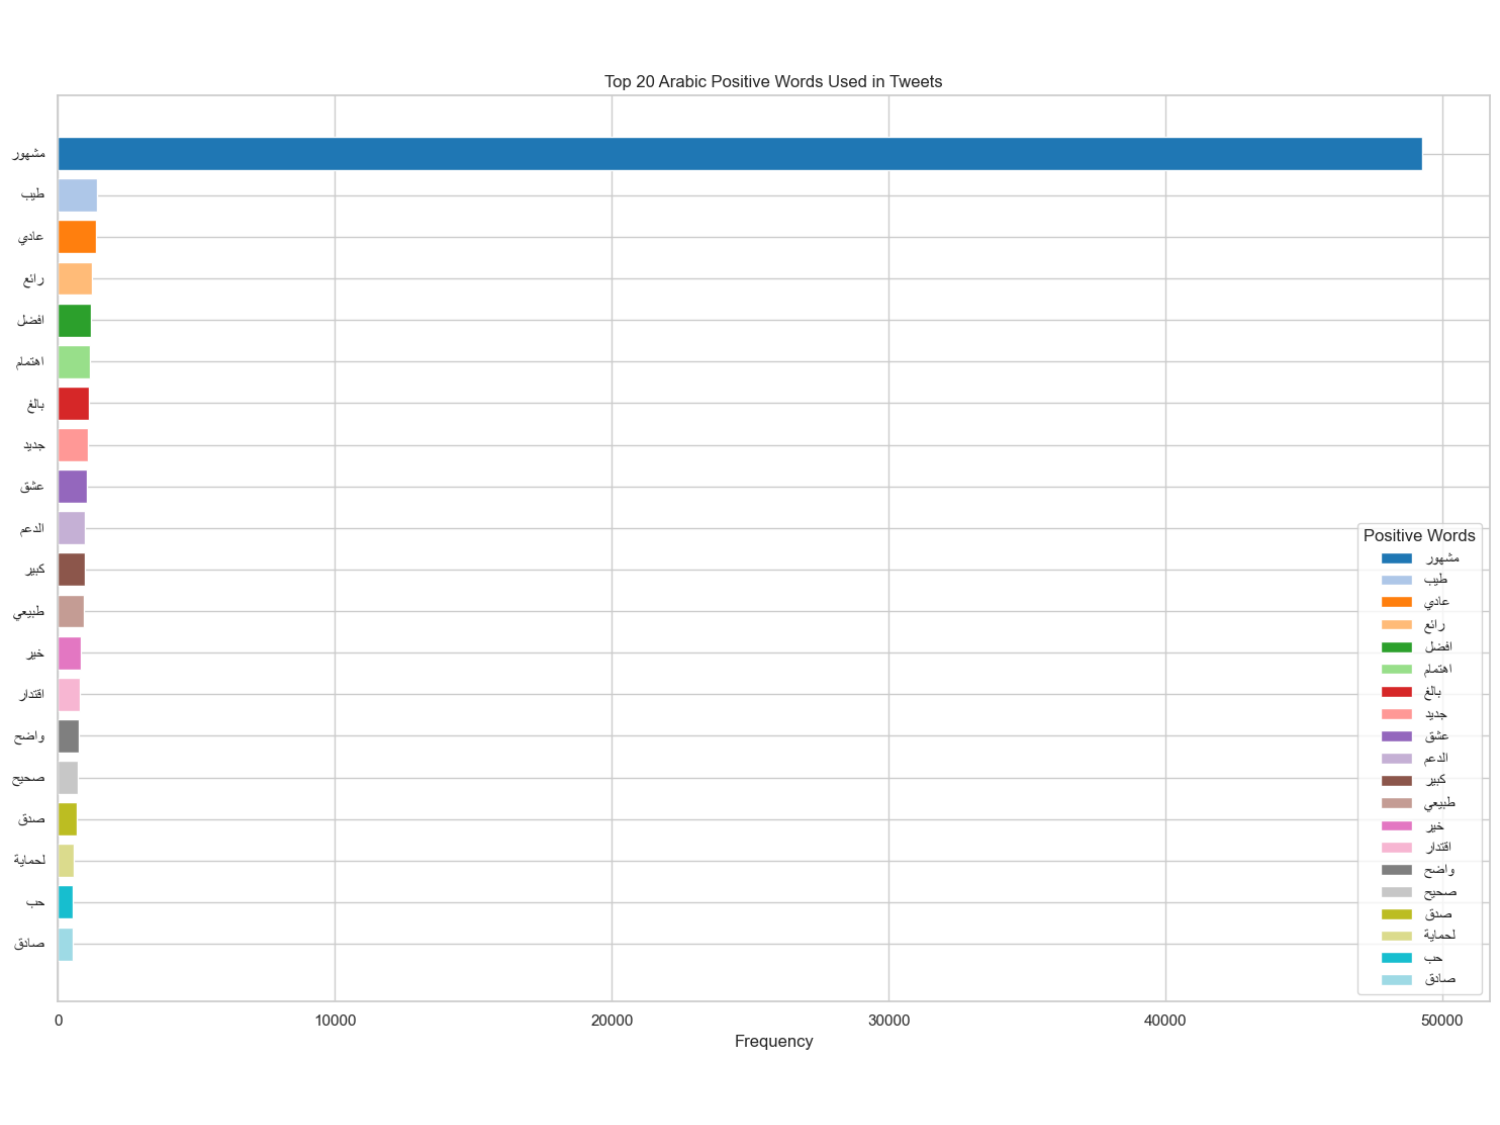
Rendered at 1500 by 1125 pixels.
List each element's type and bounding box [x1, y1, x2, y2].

picture [0, 64, 1500, 1060]
